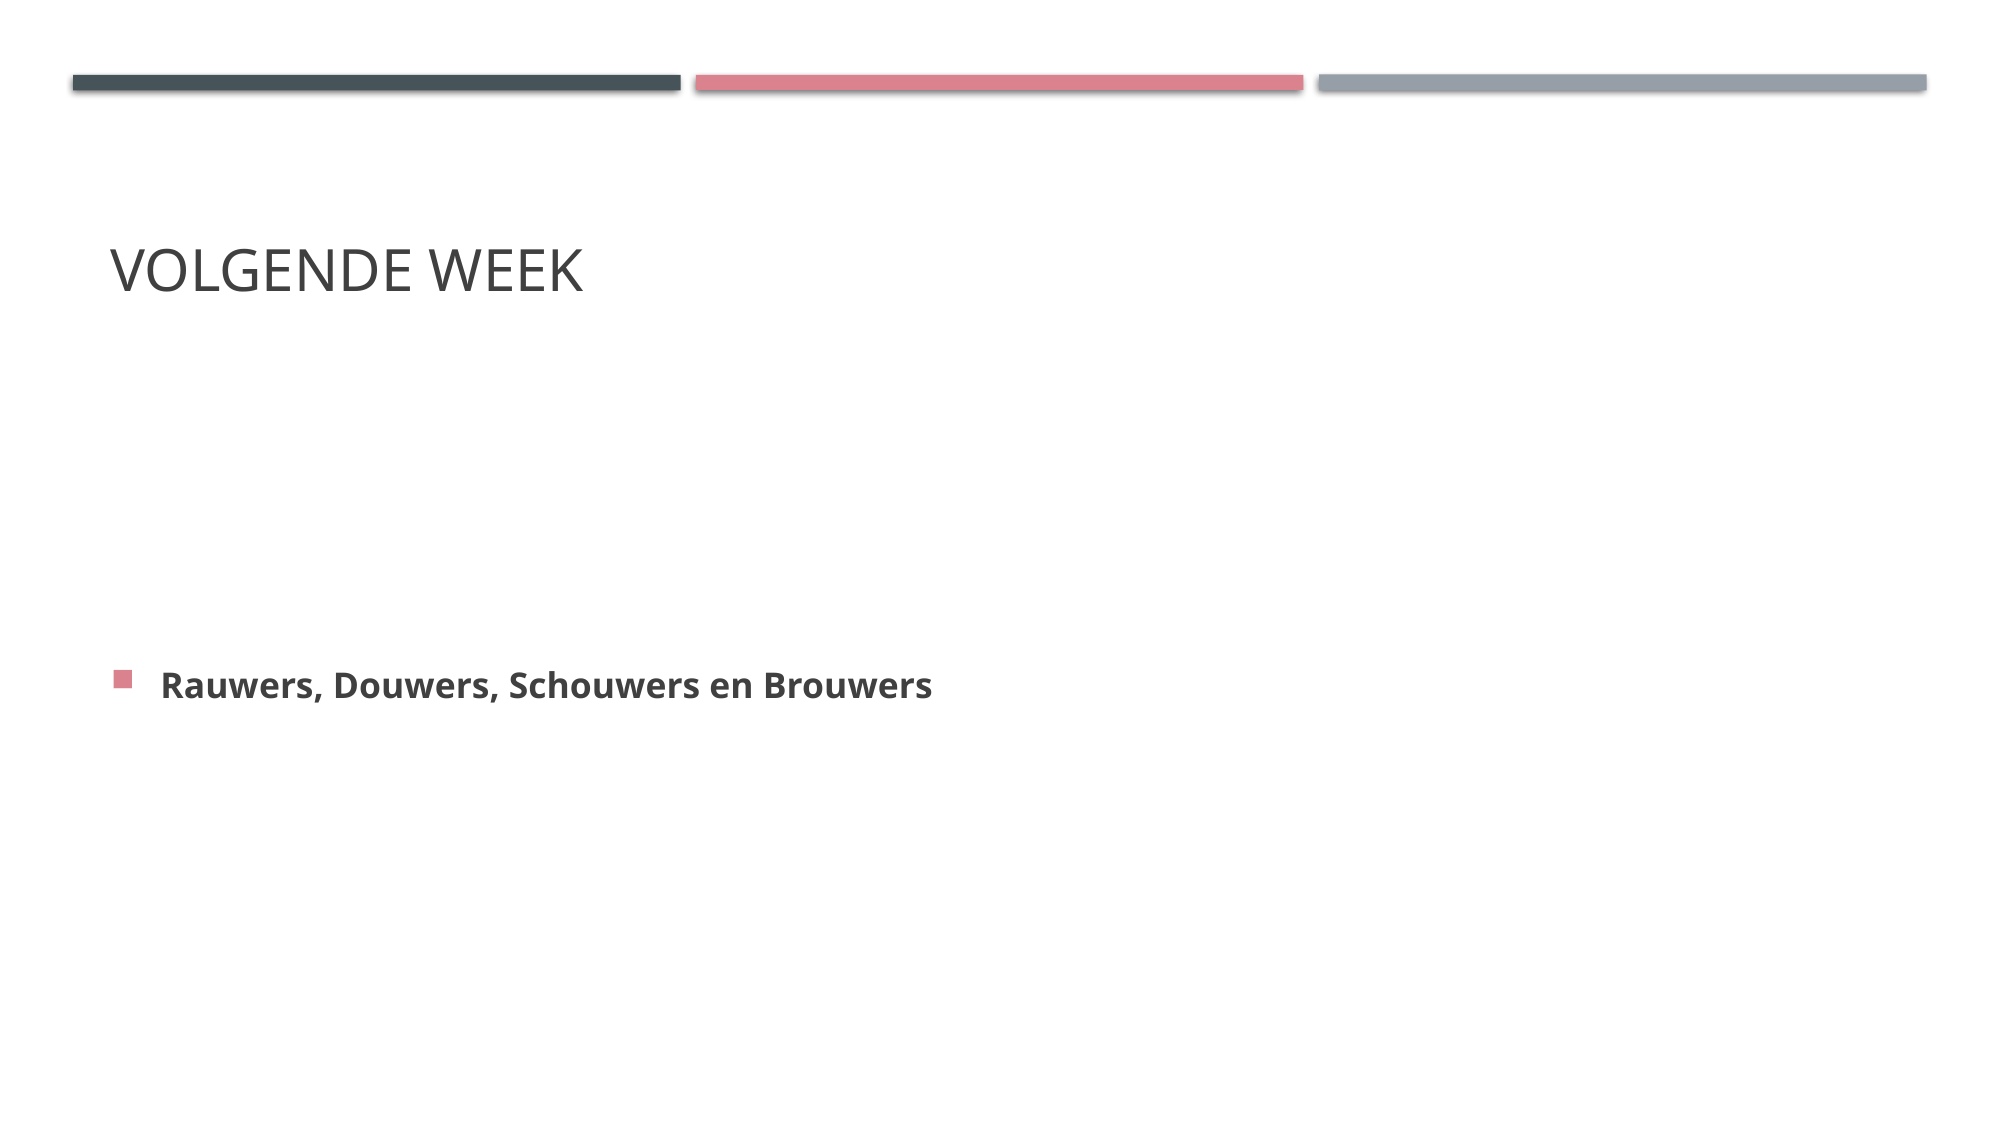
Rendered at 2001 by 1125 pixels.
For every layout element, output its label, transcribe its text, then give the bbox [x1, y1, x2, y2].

list Rauwers, Douwers, Schouwers en Brouwers [95, 383, 1905, 981]
title Volgende week [95, 115, 1905, 311]
